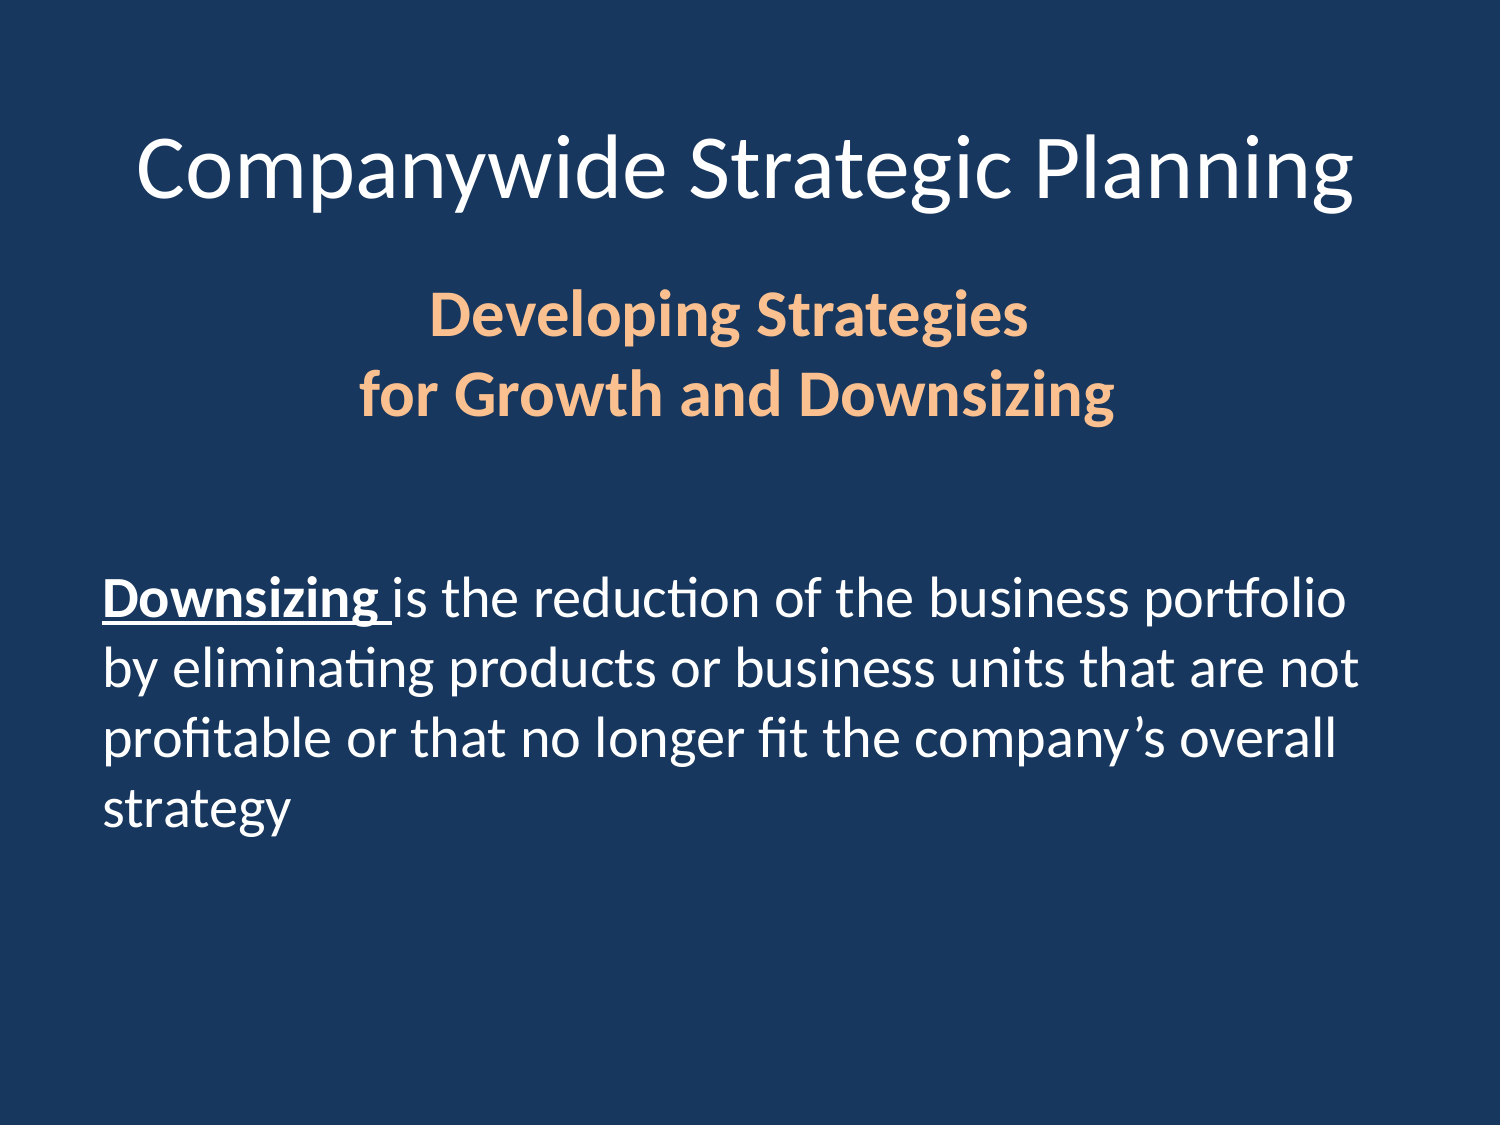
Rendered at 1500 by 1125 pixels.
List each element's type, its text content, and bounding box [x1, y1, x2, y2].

text_box Companywide Strategic Planning [109, 99, 1384, 288]
text_box Developing Strategies for Growth and Downsizing [112, 262, 1363, 325]
text_box Downsizing is the reduction of the business portfolio by eliminating products or business units that are not profitable or that no longer fit the company’s overall strategy [87, 552, 1425, 847]
